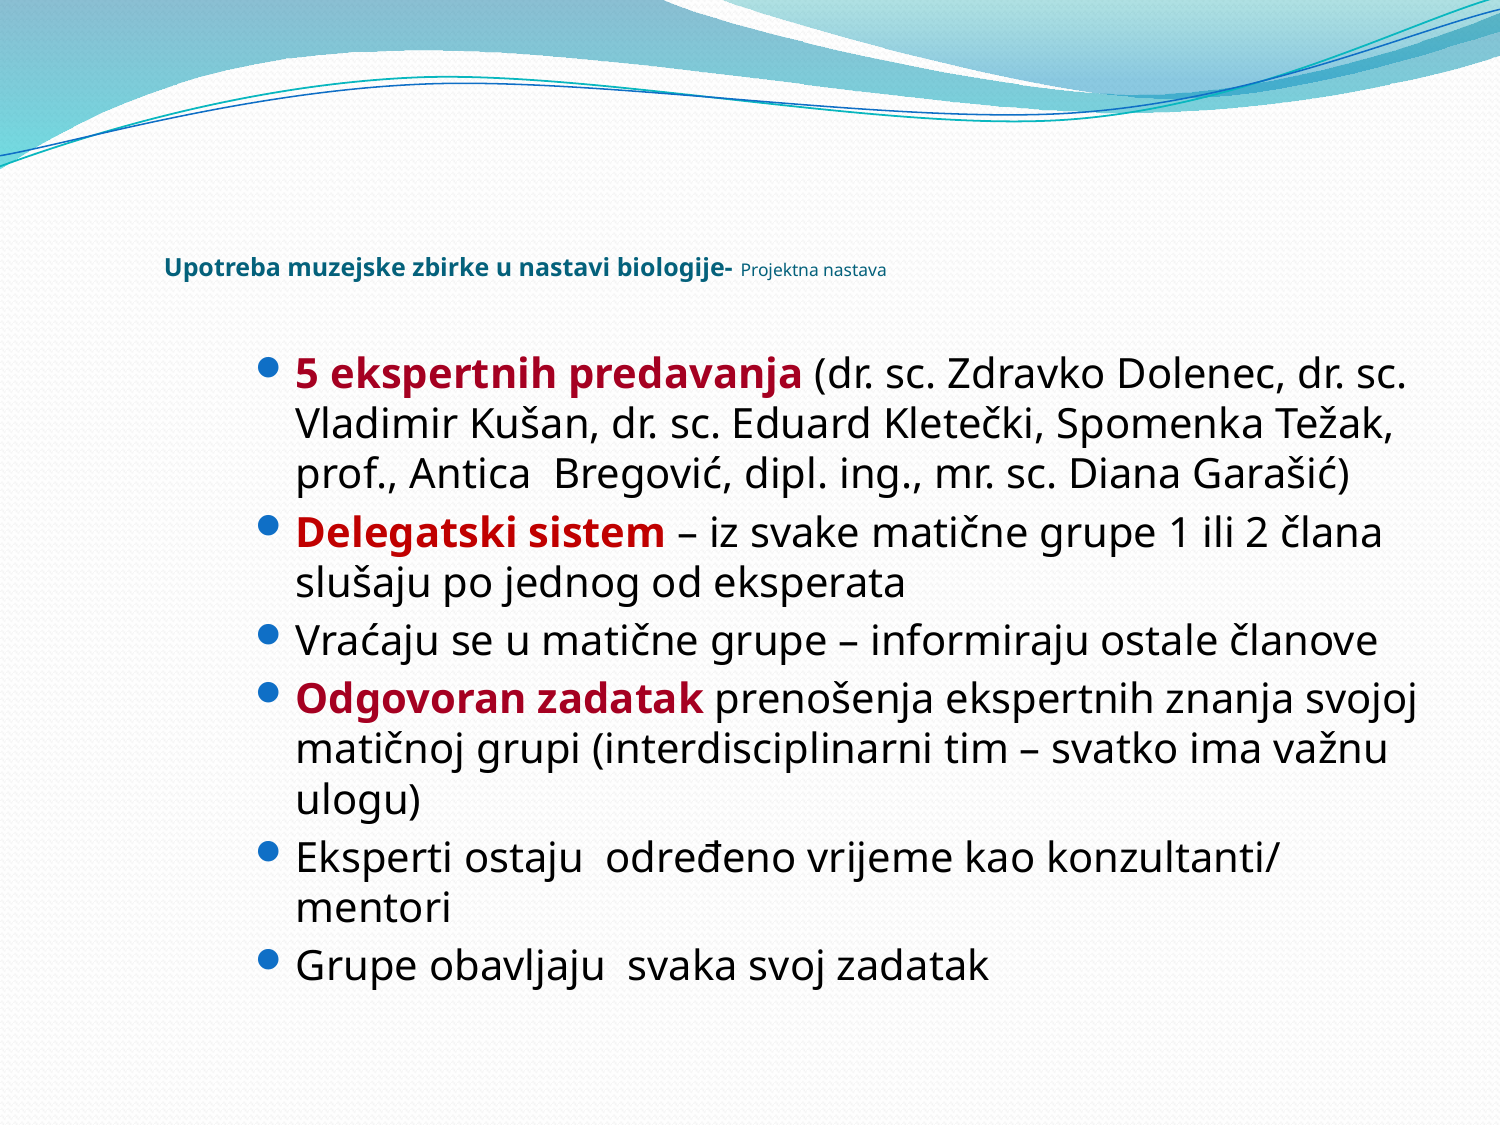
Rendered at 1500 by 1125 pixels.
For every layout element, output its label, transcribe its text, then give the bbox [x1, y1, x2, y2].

title Upotreba muzejske zbirke u nastavi biologije- Projektna nastava [164, 93, 1439, 282]
list 5 ekspertnih predavanja (dr. sc. Zdravko Dolenec, dr. sc. Vladimir Kušan, dr. sc. Eduard Kletečki, Spomenka Težak, prof., Antica Bregović, dipl. ing., mr. sc. Diana Garašić) Delegatski sistem – iz svake matične grupe 1 ili 2 člana slušaju po jednog od eksperata Vraćaju se u matične grupe – informiraju ostale članove Odgovoran zadatak prenošenja ekspertnih znanja svojoj matičnoj grupi (interdisciplinarni tim – svatko ima važnu ulogu) Eksperti ostaju određeno vrijeme kao konzultanti/ mentori Grupe obavljaju svaka svoj zadatak [175, 339, 1451, 1015]
